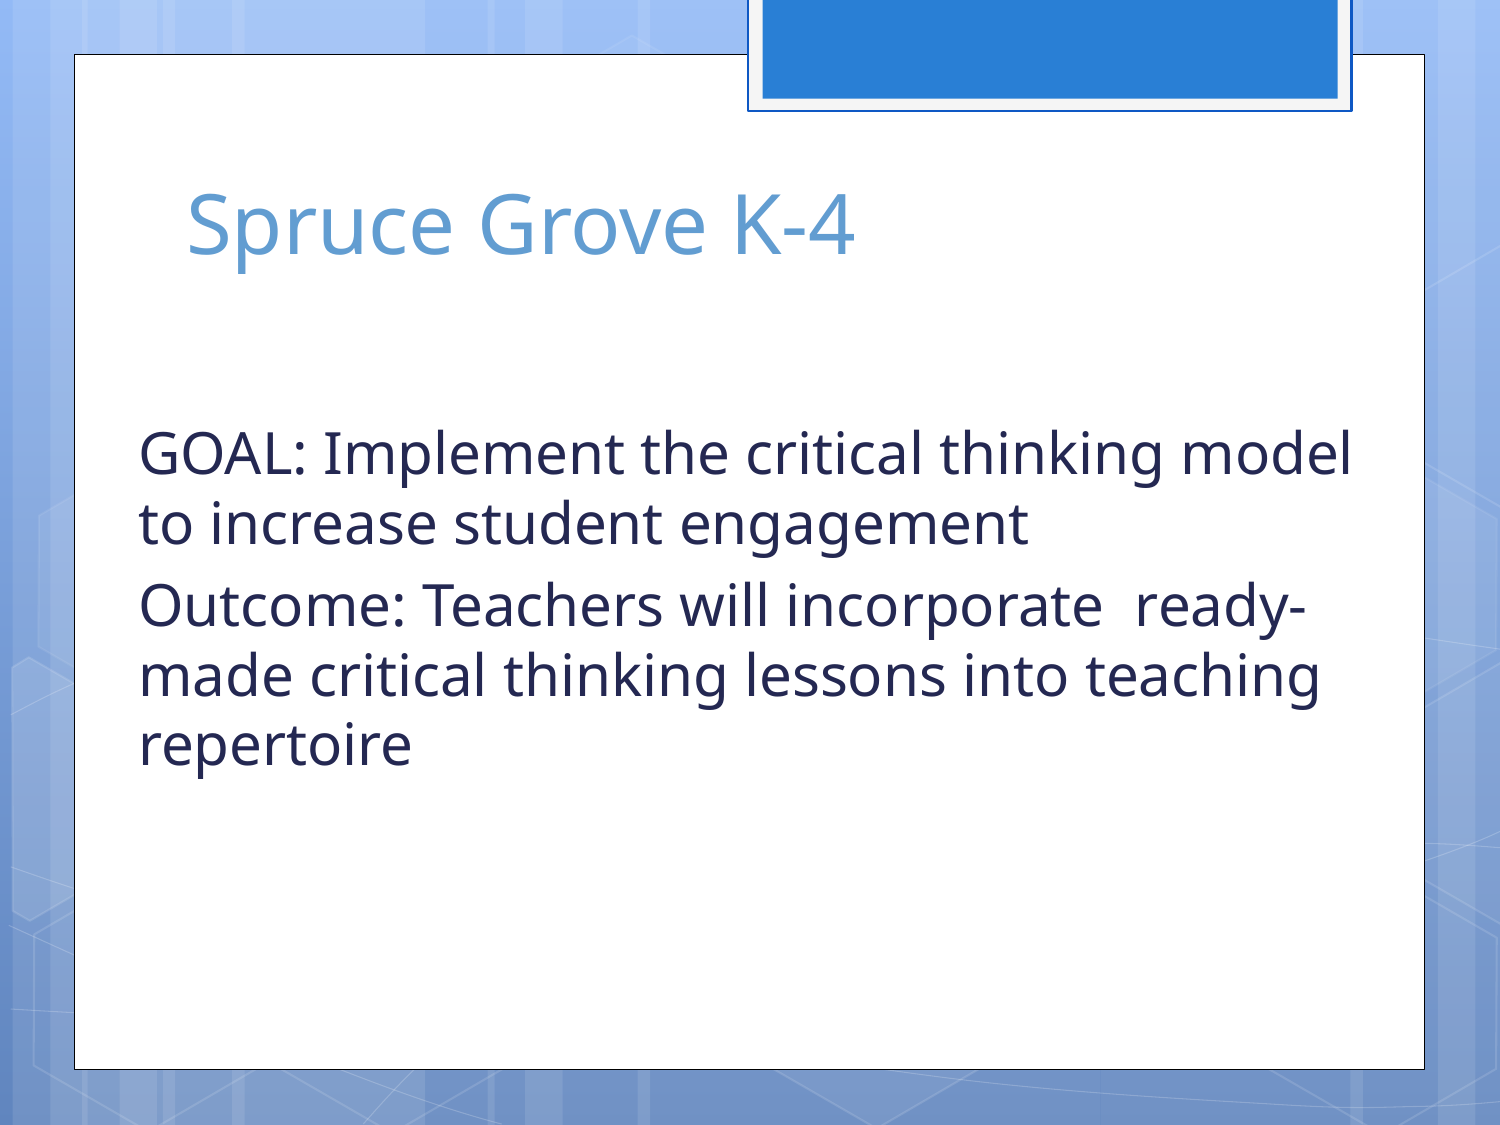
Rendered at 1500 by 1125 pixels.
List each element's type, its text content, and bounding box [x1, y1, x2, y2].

list GOAL: Implement the critical thinking model to increase student engagement Outcome: Teachers will incorporate ready-made critical thinking lessons into teaching repertoire [112, 408, 1400, 1071]
title Spruce Grove K-4 [171, 125, 1324, 279]
